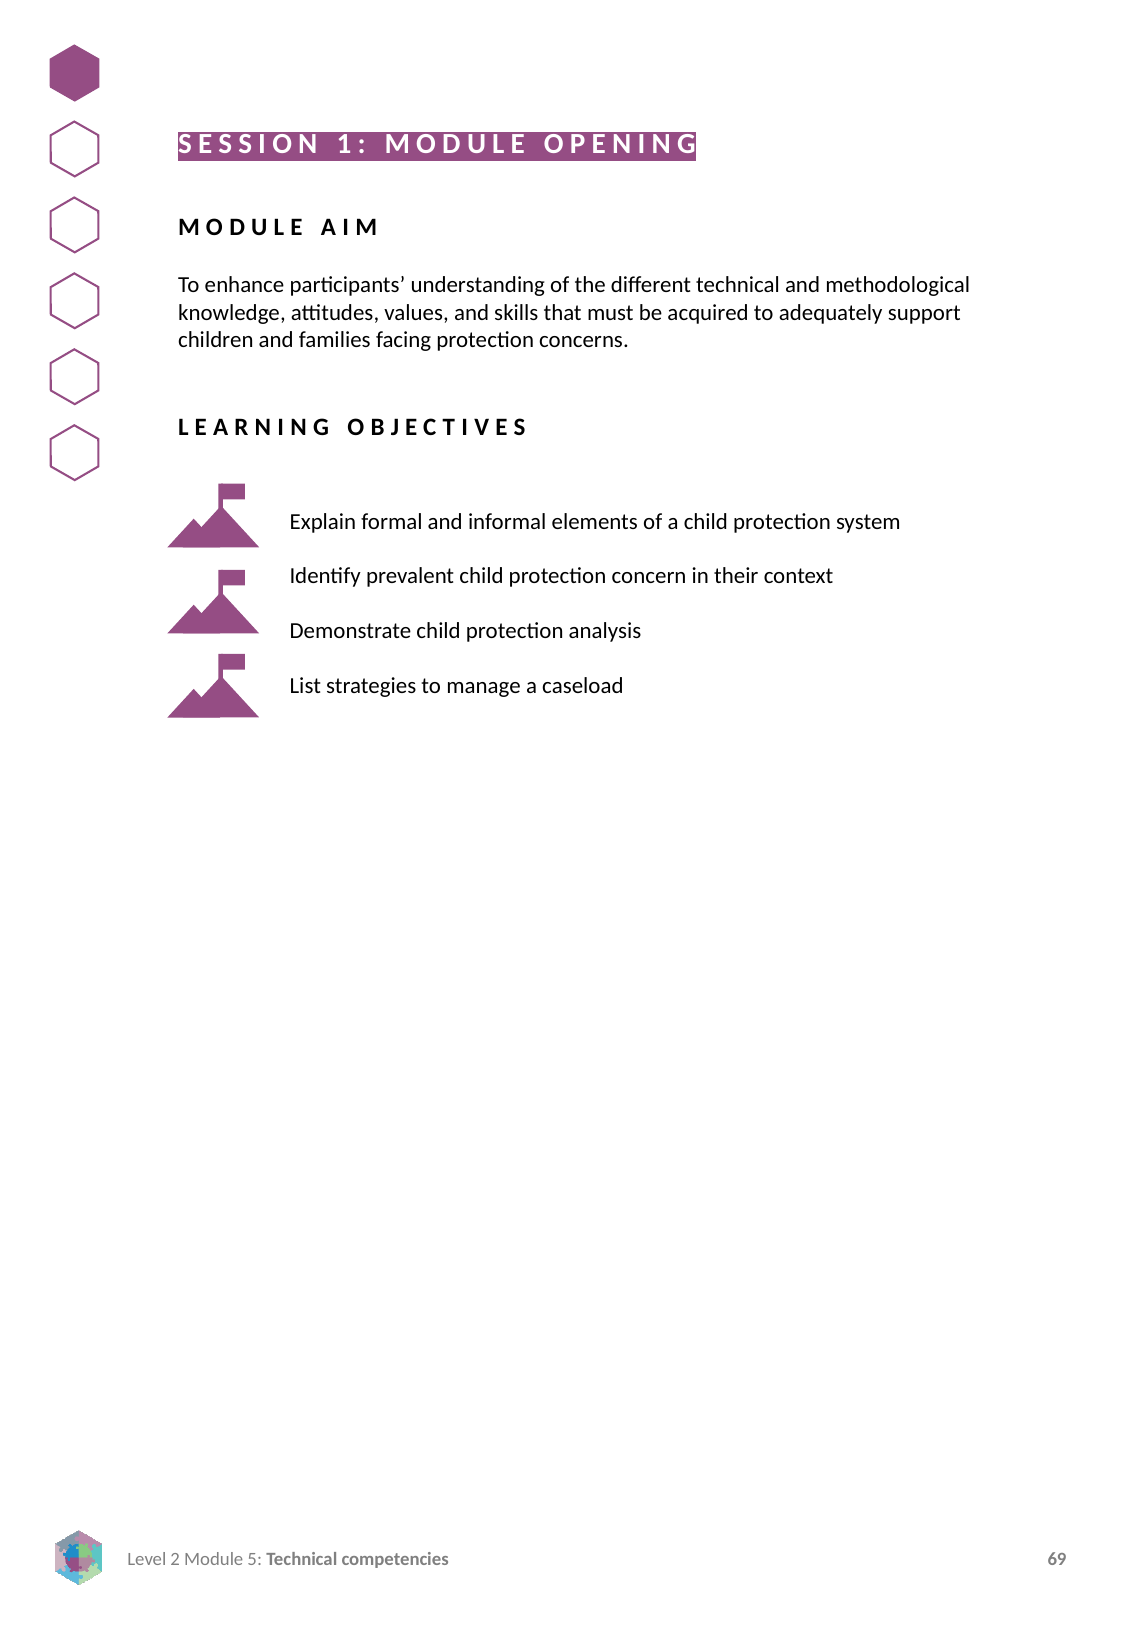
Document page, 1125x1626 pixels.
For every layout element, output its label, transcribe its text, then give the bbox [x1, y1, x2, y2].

text_box [49, 272, 100, 330]
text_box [167, 653, 260, 718]
text_box MODULE AIM [163, 203, 929, 248]
text_box [49, 424, 100, 482]
text_box [49, 44, 100, 102]
text_box Explain formal and informal elements of a child protection system Identify prevalent child protection concern in their context Demonstrate child protection analysis List strategies to manage a caseload [274, 498, 1026, 706]
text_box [167, 569, 260, 634]
picture [55, 1530, 102, 1585]
text_box To enhance participants’ understanding of the different technical and methodological knowledge, attitudes, values, and skills that must be acquired to adequately support children and families facing protection concerns. [163, 262, 1026, 360]
text_box SESSION 1: MODULE OPENING [163, 116, 832, 167]
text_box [167, 483, 260, 548]
text_box [49, 196, 100, 254]
text_box [49, 120, 100, 178]
text_box LEARNING OBJECTIVES [163, 403, 1026, 448]
text_box [49, 348, 100, 406]
